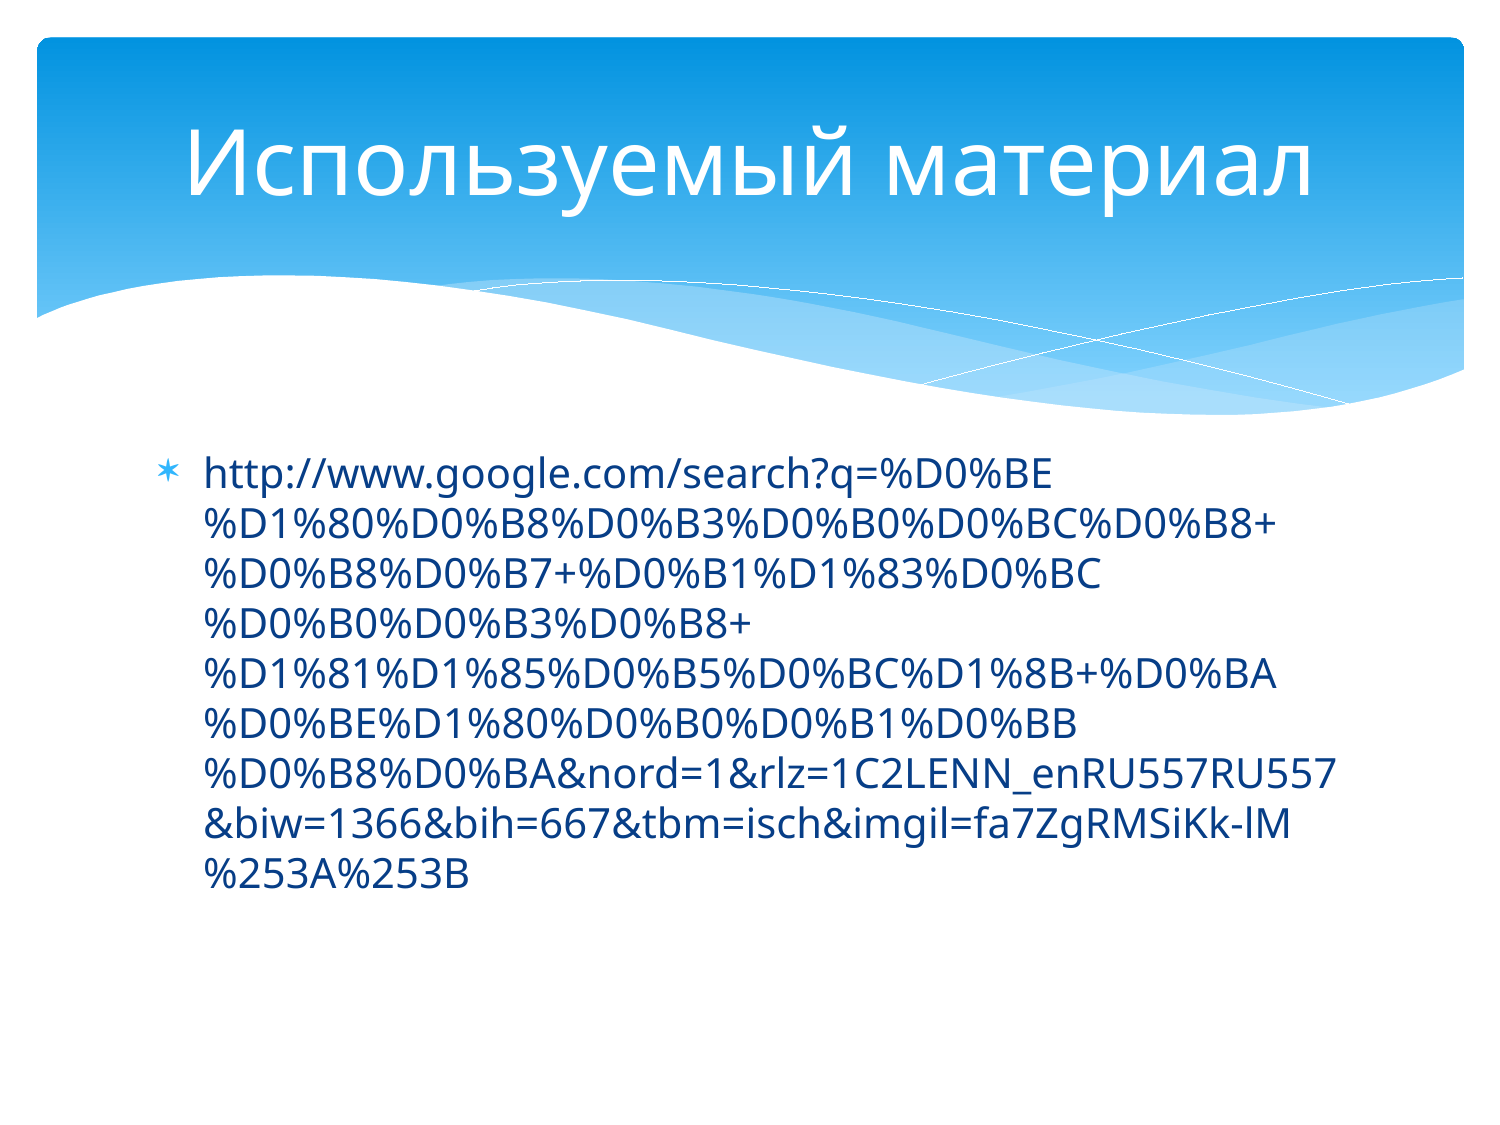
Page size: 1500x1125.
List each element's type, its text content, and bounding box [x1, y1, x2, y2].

title Используемый материал [75, 55, 1425, 261]
list http://www.google.com/search?q=%D0%BE%D1%80%D0%B8%D0%B3%D0%B0%D0%BC%D0%B8+%D0%B8%D0%B7+%D0%B1%D1%83%D0%BC%D0%B0%D0%B3%D0%B8+%D1%81%D1%85%D0%B5%D0%BC%D1%8B+%D0%BA%D0%BE%D1%80%D0%B0%D0%B1%D0%BB%D0%B8%D0%BA&nord=1&rlz=1C2LENN_enRU557RU557&biw=1366&bih=667&tbm=isch&imgil=fa7ZgRMSiKk-lM%253A%253B [143, 438, 1359, 1005]
